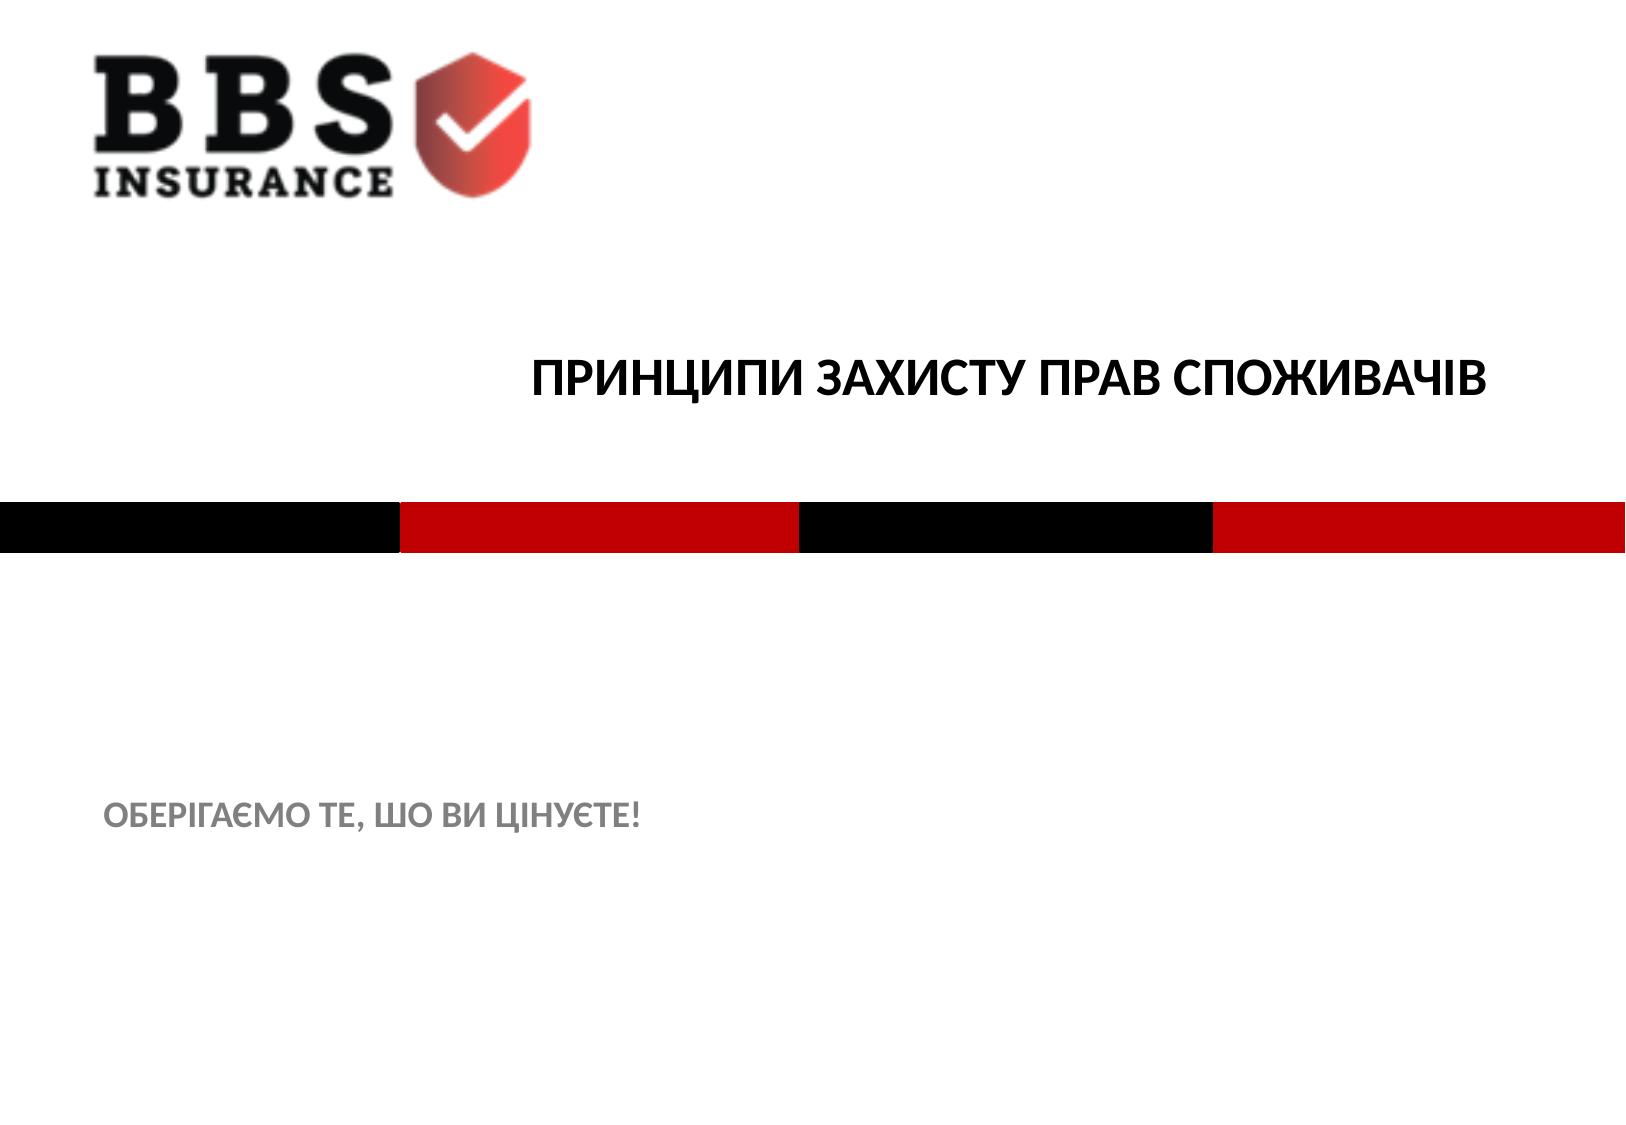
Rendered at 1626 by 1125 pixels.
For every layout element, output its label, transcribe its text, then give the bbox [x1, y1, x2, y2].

text_box [0, 502, 400, 553]
text_box [1213, 502, 1625, 553]
text_box ОБЕРІГАЄМО ТЕ, ШО ВИ ЦІНУЄТЕ! [88, 783, 658, 843]
text_box ПРИНЦИПИ ЗАХИСТУ ПРАВ СПОЖИВАЧІВ [517, 328, 1545, 414]
picture [82, 42, 541, 210]
text_box [799, 502, 1213, 553]
text_box [400, 502, 799, 553]
